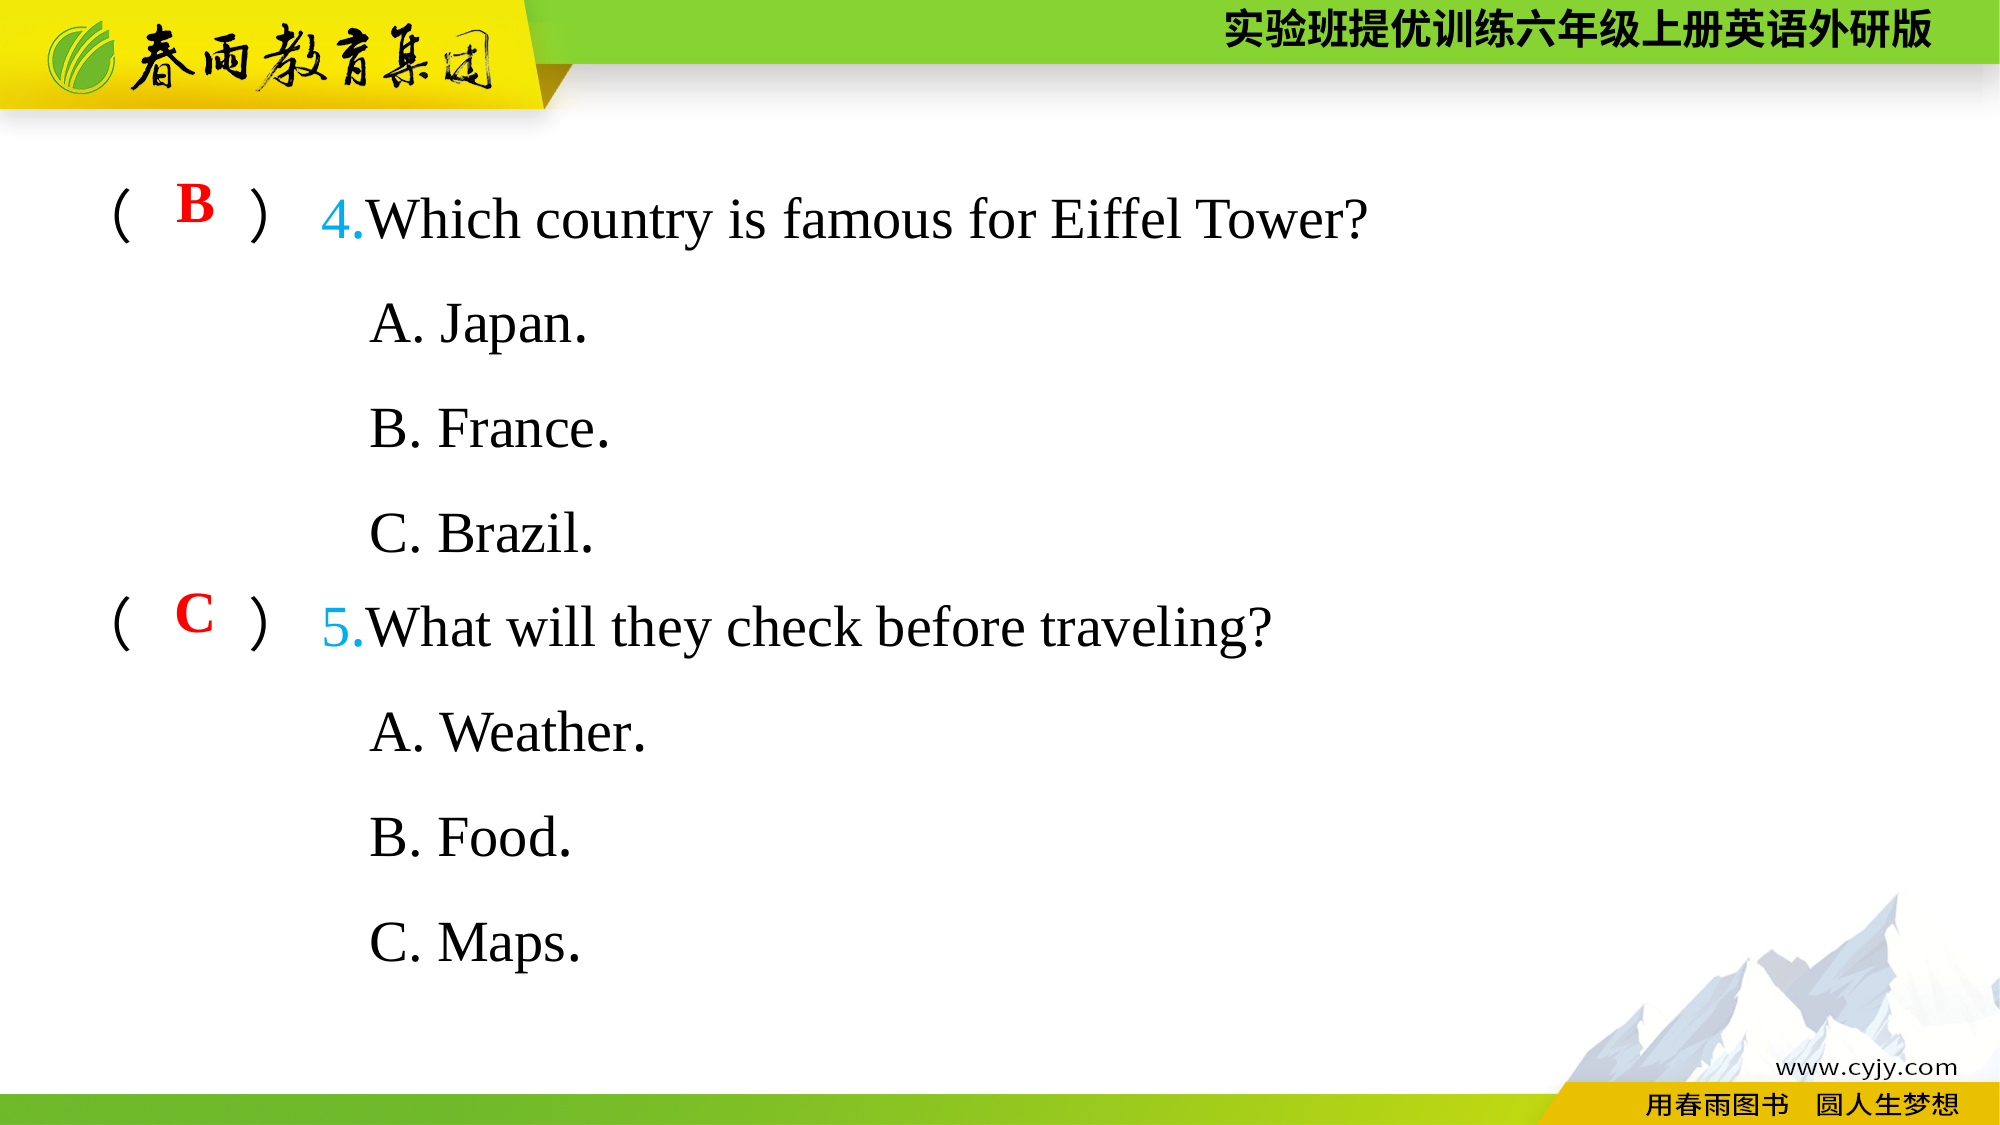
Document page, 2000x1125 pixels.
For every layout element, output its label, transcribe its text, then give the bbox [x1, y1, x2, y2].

picture [0, 0, 2000, 1125]
text_box C [159, 566, 244, 652]
list （ ）4.Which country is famous for Eiffel Tower? A. Japan. B. France. C. Brazil. [59, 137, 1944, 545]
text_box B [161, 156, 1161, 242]
text_box （ ）5.What will they check before traveling? A. Weather. B. Food. C. Maps. [59, 545, 1944, 981]
